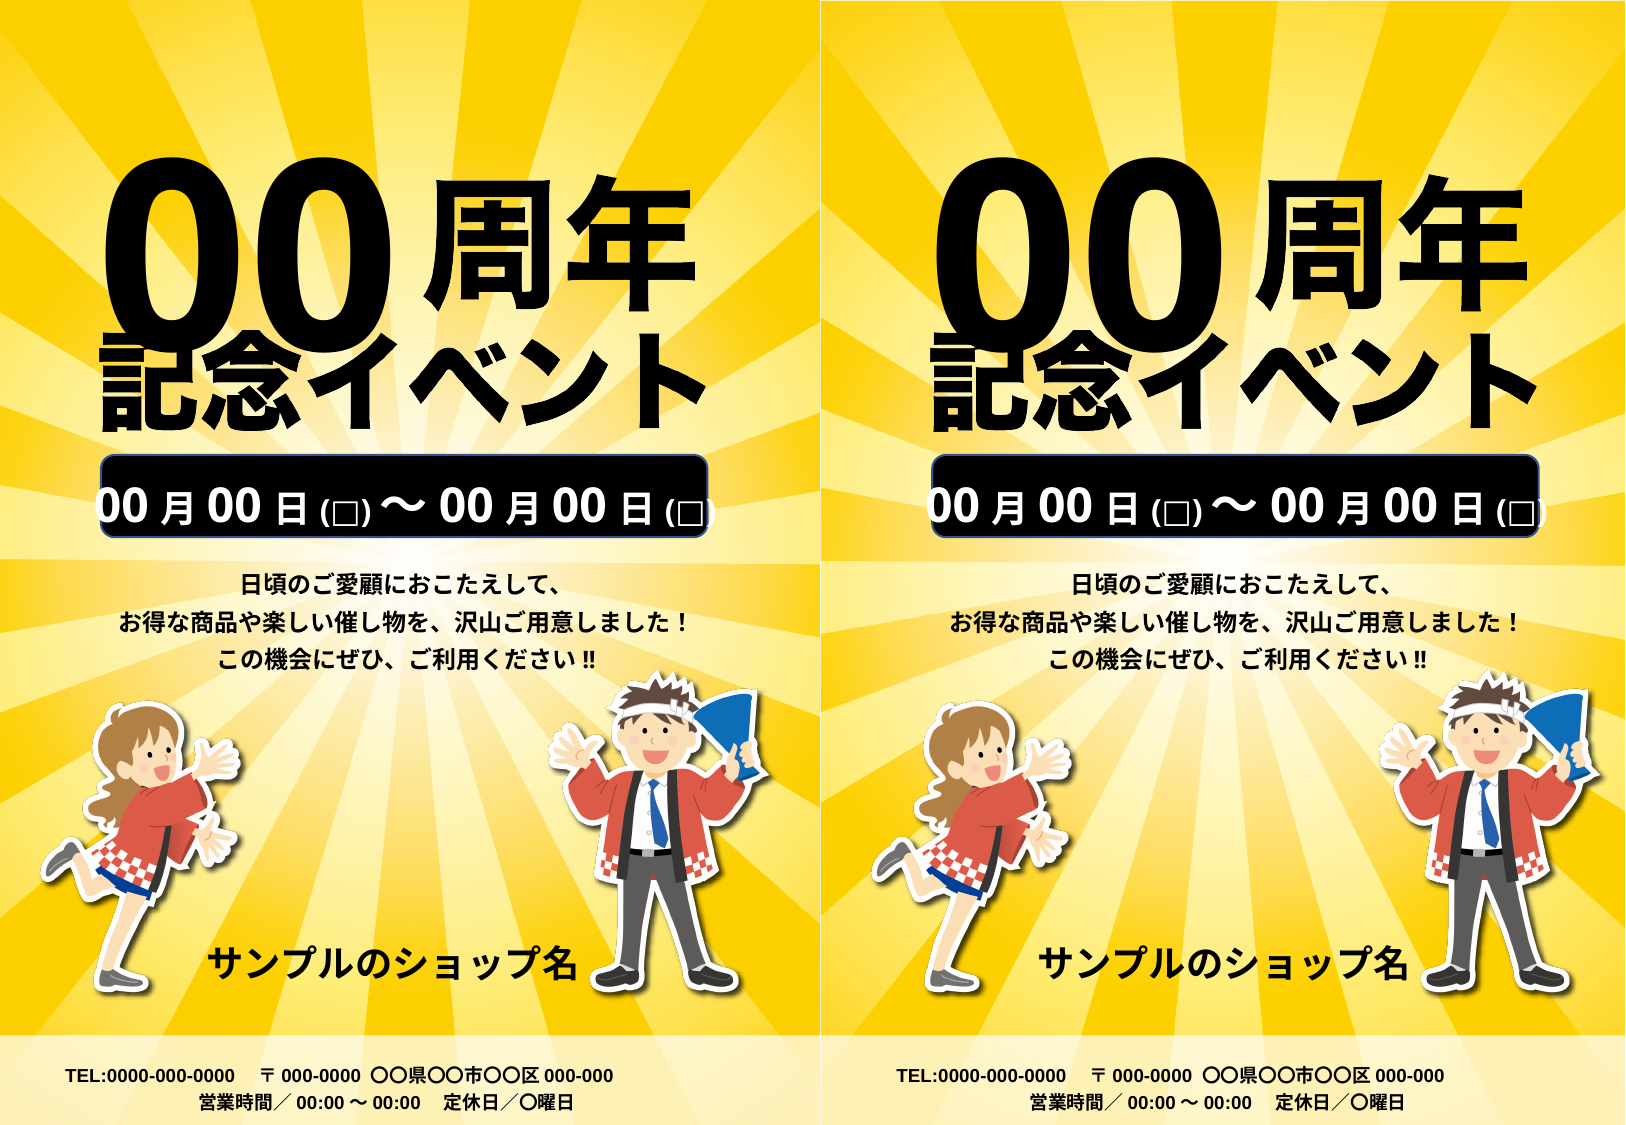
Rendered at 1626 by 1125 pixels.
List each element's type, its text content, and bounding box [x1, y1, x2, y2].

text_box [100, 453, 709, 467]
text_box 00 [878, 77, 1281, 412]
text_box [0, 1034, 808, 1125]
text_box 日頃のご愛顧におこたえして、 お得な商品や楽しい催し物を、沢山ご用意しました！ この機会にぜひ、ご利用ください!! [98, 553, 714, 681]
text_box サンプルのショップ名 [250, 919, 541, 993]
text_box 00月00日(□)～00月00日(□) [874, 467, 1599, 540]
picture [821, 2, 1625, 1034]
text_box サンプルのショップ名 [1081, 919, 1372, 993]
text_box 00 [47, 77, 450, 412]
text_box TEL:0000-000-0000 〒000-0000 〇〇県〇〇市〇〇区000-000 営業時間／00:00～00:00 定休日／〇曜日 [36, 1051, 737, 1121]
text_box 00月00日(□)～00月00日(□) [43, 467, 767, 540]
text_box TEL:0000-000-0000 〒000-0000 〇〇県〇〇市〇〇区000-000 営業時間／00:00～00:00 定休日／〇曜日 [867, 1051, 1569, 1121]
text_box [931, 453, 1540, 467]
picture [0, 0, 820, 1034]
text_box 日頃のご愛顧におこたえして、 お得な商品や楽しい催し物を、沢山ご用意しました！ この機会にぜひ、ご利用ください!! [930, 553, 1545, 681]
text_box [808, 1034, 1625, 1125]
